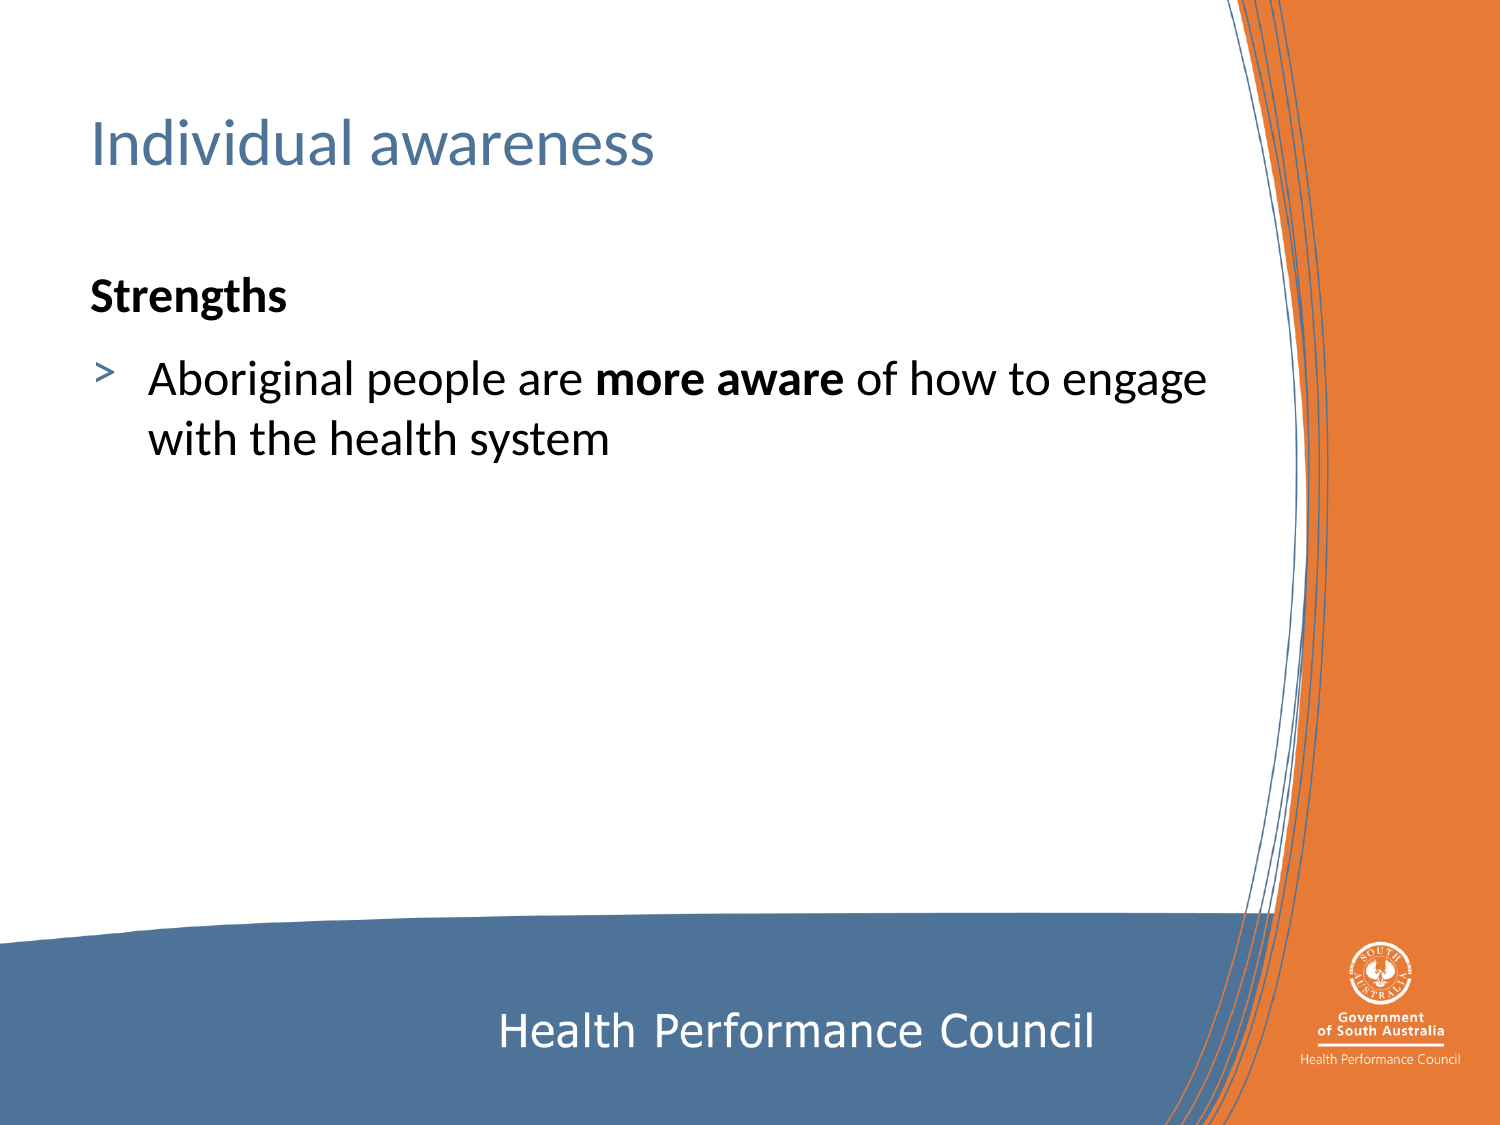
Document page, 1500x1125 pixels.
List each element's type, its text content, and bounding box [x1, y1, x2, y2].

list Strengths [75, 255, 1258, 327]
list Aboriginal people are more aware of how to engage with the health system [76, 338, 1235, 906]
title Individual awareness [75, 45, 1103, 233]
picture [0, 0, 1500, 1125]
